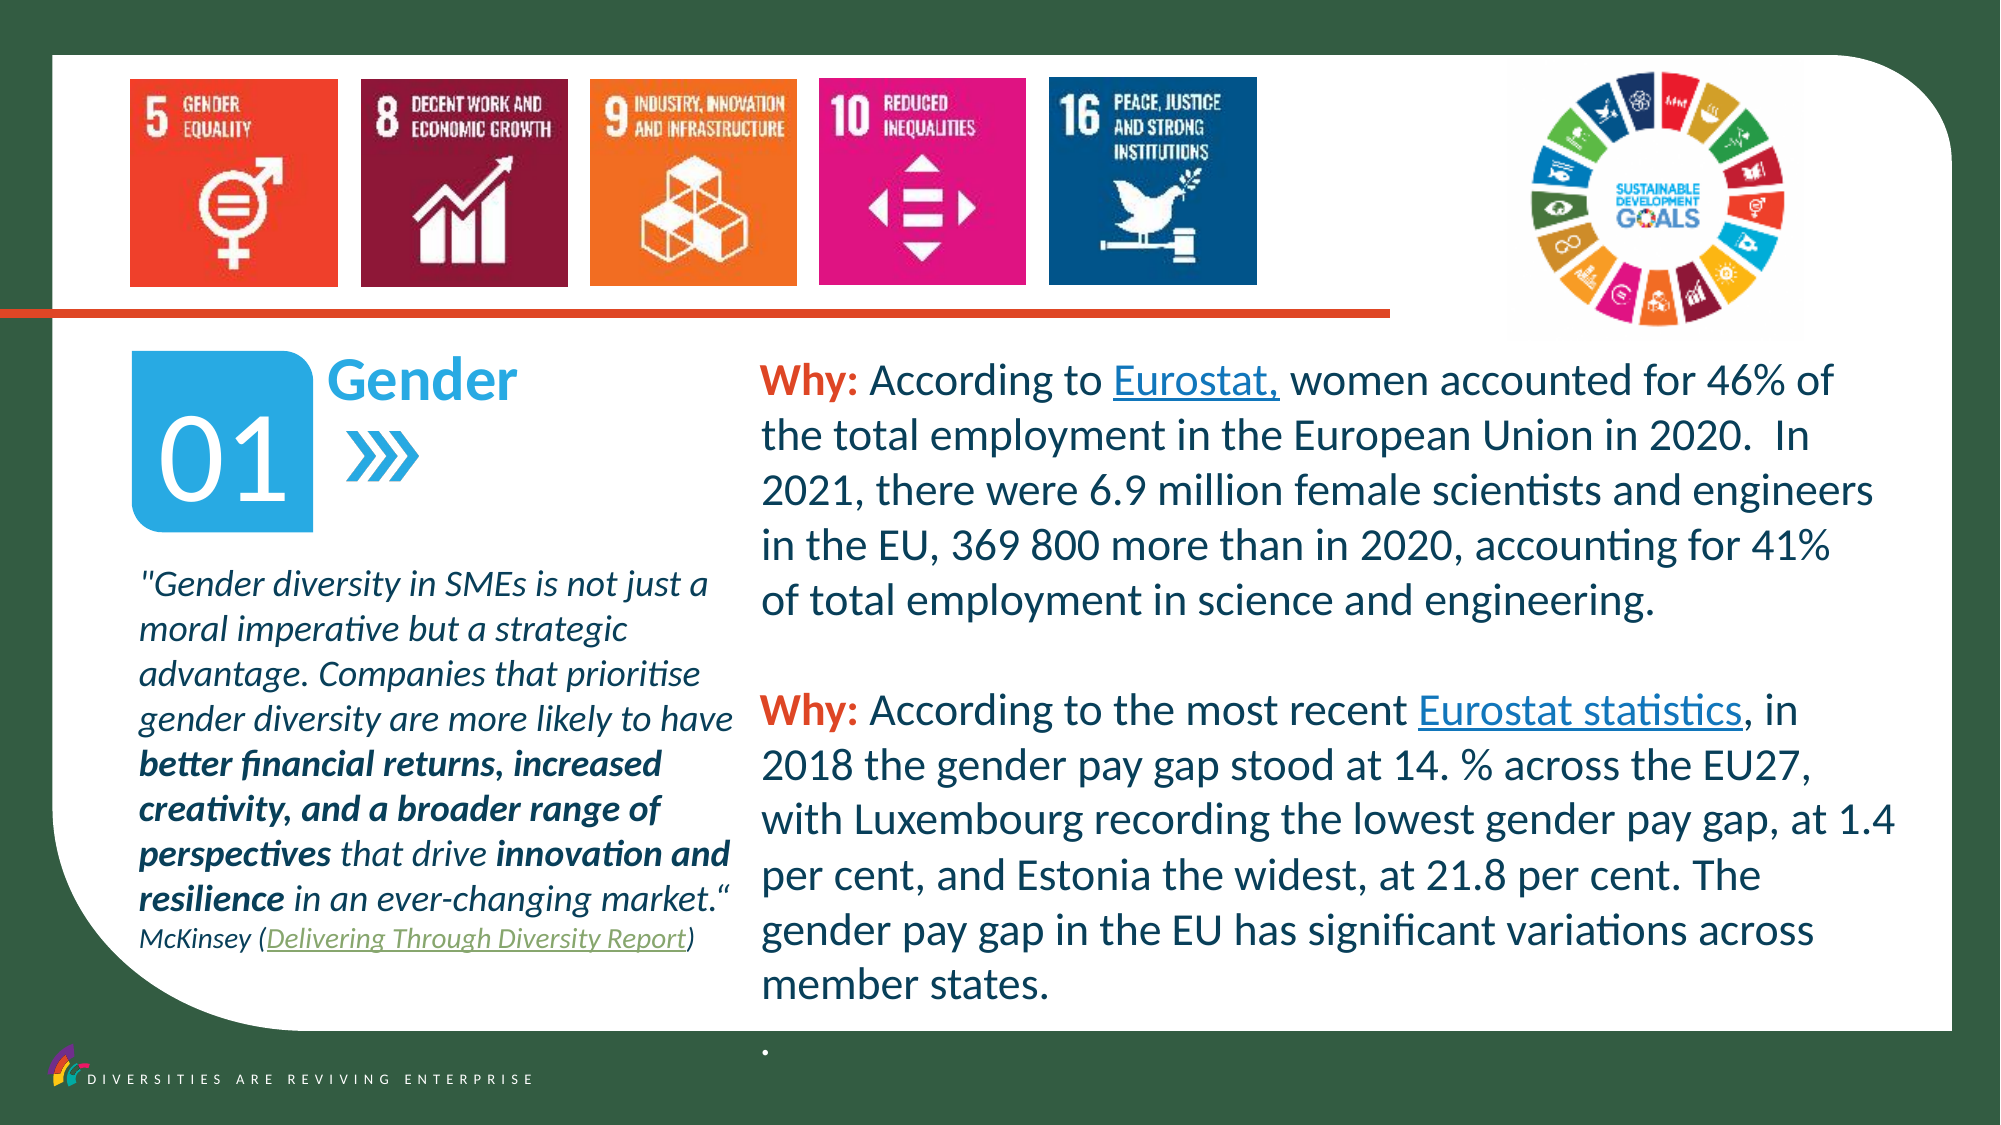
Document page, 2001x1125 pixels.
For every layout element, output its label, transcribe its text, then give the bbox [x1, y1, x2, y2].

text_box [130, 361, 315, 534]
text_box 01 [124, 347, 307, 505]
picture [590, 79, 797, 286]
list "Gender diversity in SMEs is not just a moral imperative but a strategic advantage. Companies that prioritise gender diversity are more likely to have better financial returns, increased creativity, and a broader range of perspectives that drive innovation and resilience in an ever-changing market.“ McKinsey (Delivering Through Diversity Report) [124, 551, 764, 870]
picture [339, 413, 425, 499]
picture [1049, 77, 1257, 285]
text_box Why: According to Eurostat, women accounted for 46% of the total employment in the European Union in 2020. In 2021, there were 6.9 million female scientists and engineers in the EU, 369 800 more than in 2020, accounting for 41% of total employment in science and engineering. Why: According to the most recent Eurostat statistics, in 2018 the gender pay gap stood at 14. % across the EU27, with Luxembourg recording the lowest gender pay gap, at 1.4 per cent, and Estonia the widest, at 21.8 per cent. The gender pay gap in the EU has significant variations across member states. . [744, 342, 1914, 439]
picture [130, 79, 338, 287]
text_box [0, 310, 1388, 317]
picture [361, 79, 568, 287]
picture [819, 78, 1026, 285]
text_box Gender [315, 382, 586, 533]
picture [1507, 58, 1804, 341]
